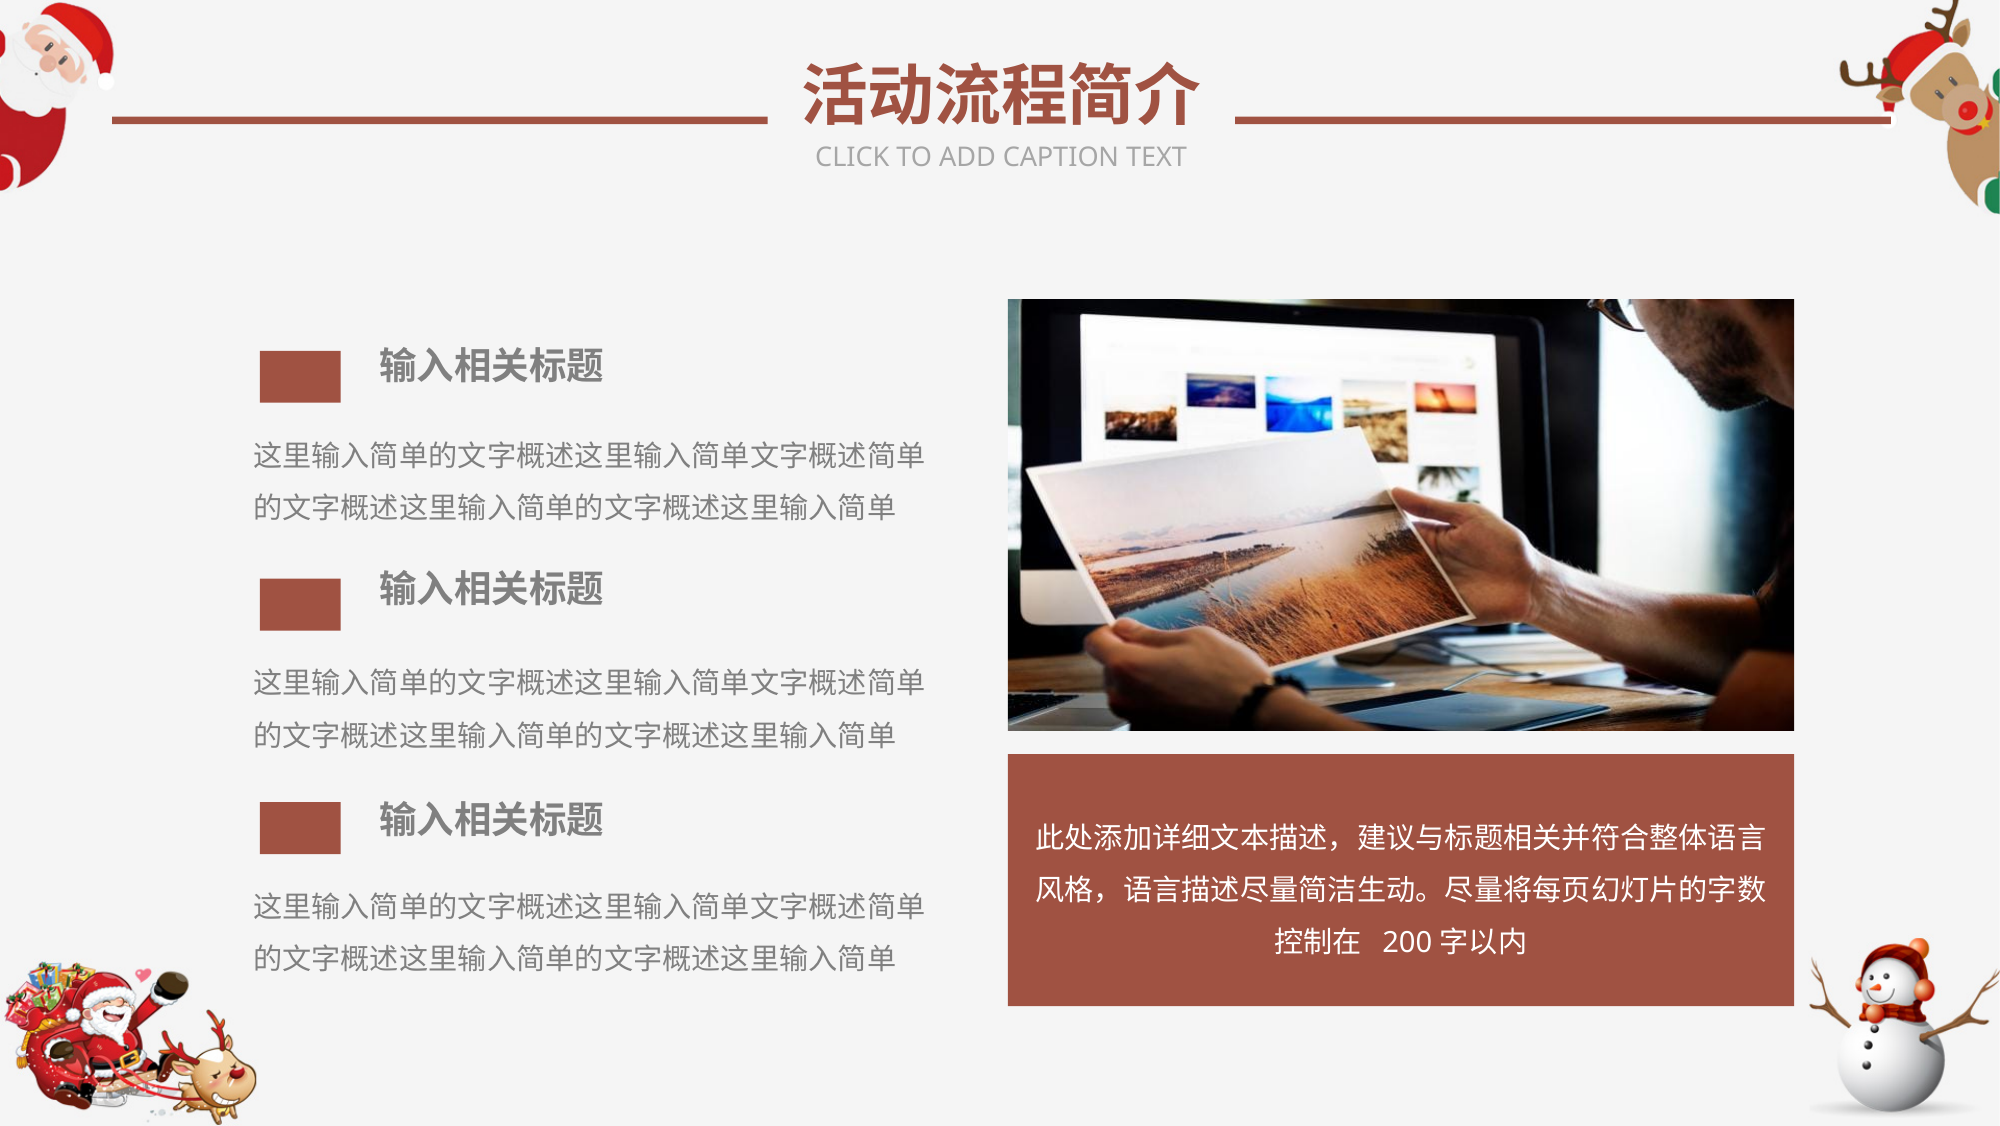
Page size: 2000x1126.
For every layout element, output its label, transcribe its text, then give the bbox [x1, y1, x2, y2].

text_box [238, 557, 967, 755]
picture [0, 0, 2000, 1126]
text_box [238, 788, 967, 979]
text_box 此处添加详细文本描述，建议与标题相关并符合整体语言风格，语言描述尽量简洁生动。尽量将每页幻灯片的字数控制在 200字以内 [1007, 753, 1795, 1007]
text_box [1007, 299, 1795, 732]
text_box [238, 334, 950, 527]
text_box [112, 52, 1891, 173]
